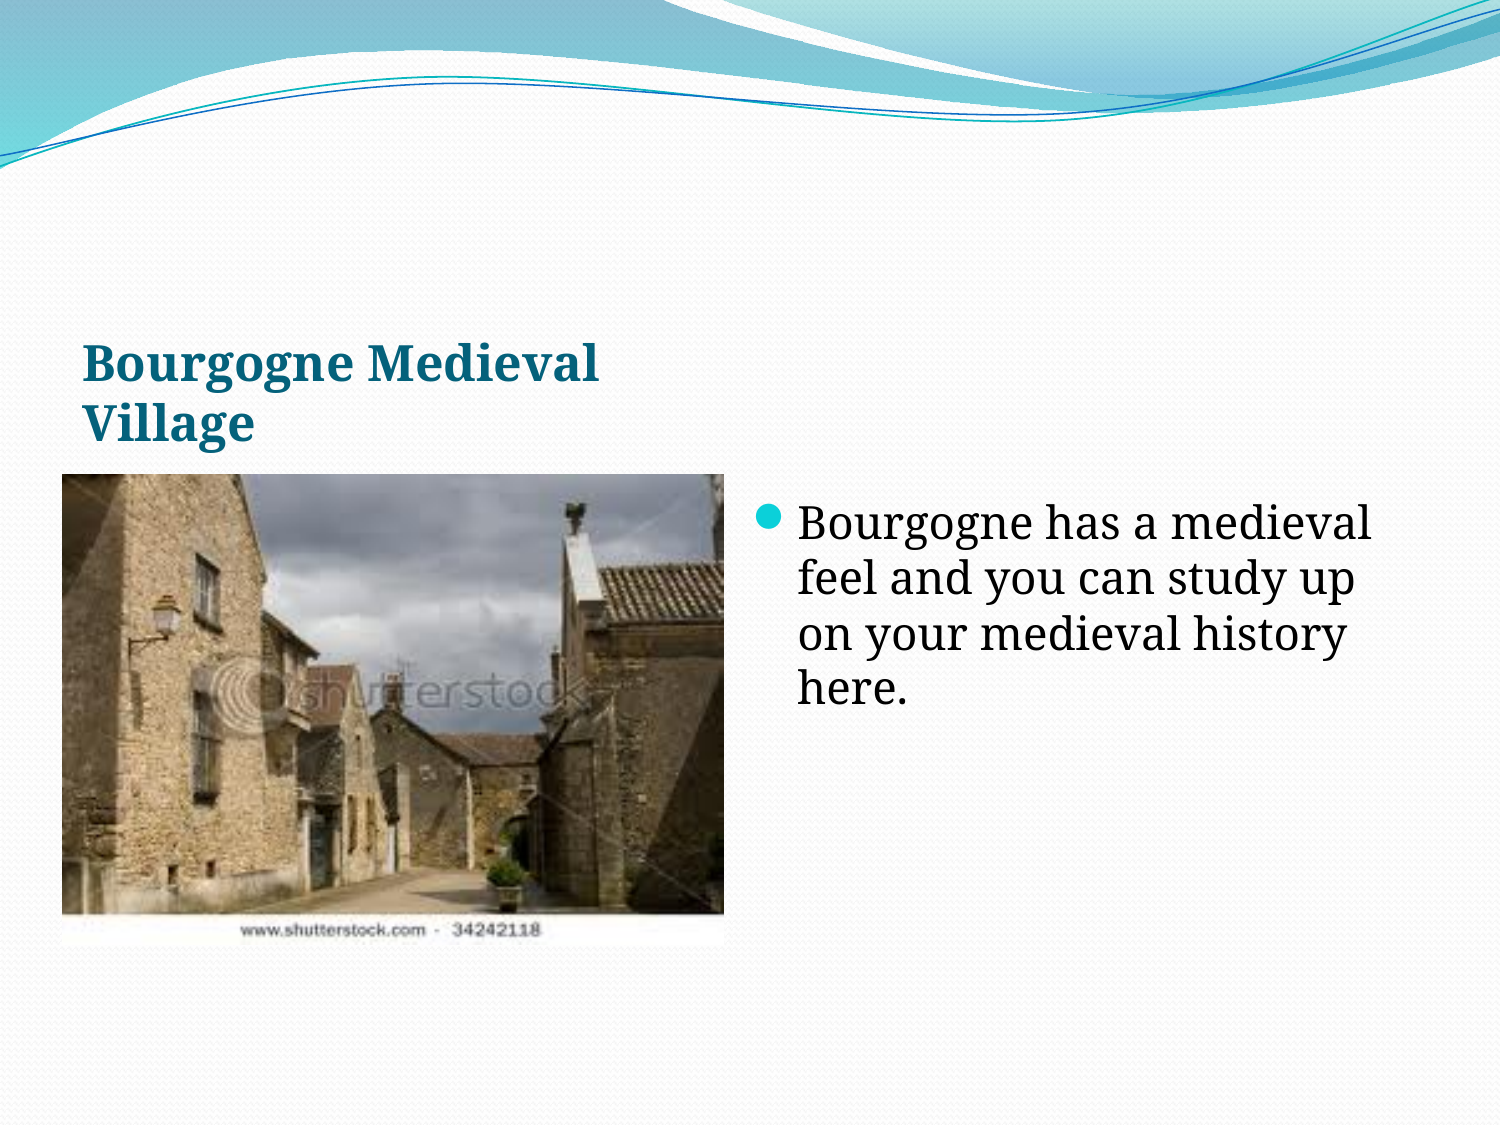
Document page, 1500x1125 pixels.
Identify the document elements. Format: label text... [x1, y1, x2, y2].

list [62, 474, 724, 945]
list Bourgogne Medieval Village [75, 337, 738, 446]
list Bourgogne has a medieval feel and you can study up on your medieval history here. [737, 494, 1401, 1125]
